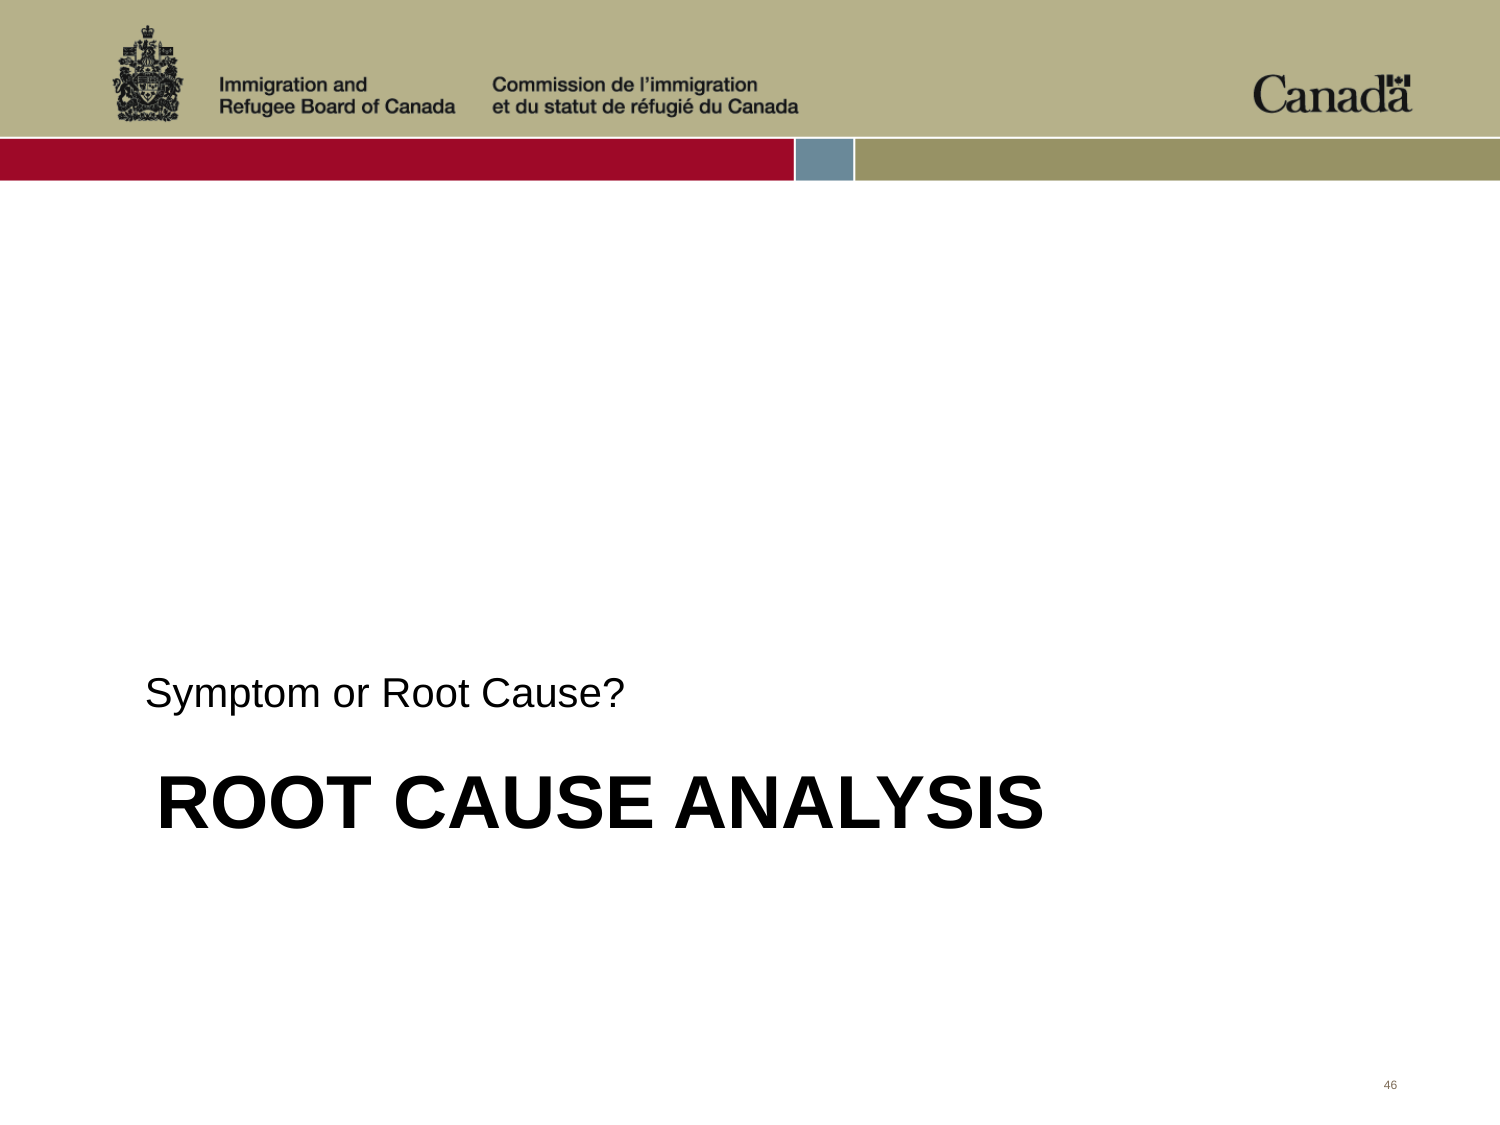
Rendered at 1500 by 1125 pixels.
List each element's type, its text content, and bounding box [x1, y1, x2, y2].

picture [0, 0, 1500, 1125]
slide_number 46 [1100, 1025, 1413, 1100]
list Symptom or Root Cause? [118, 476, 1394, 723]
title Root Cause Analysis [118, 723, 1394, 947]
